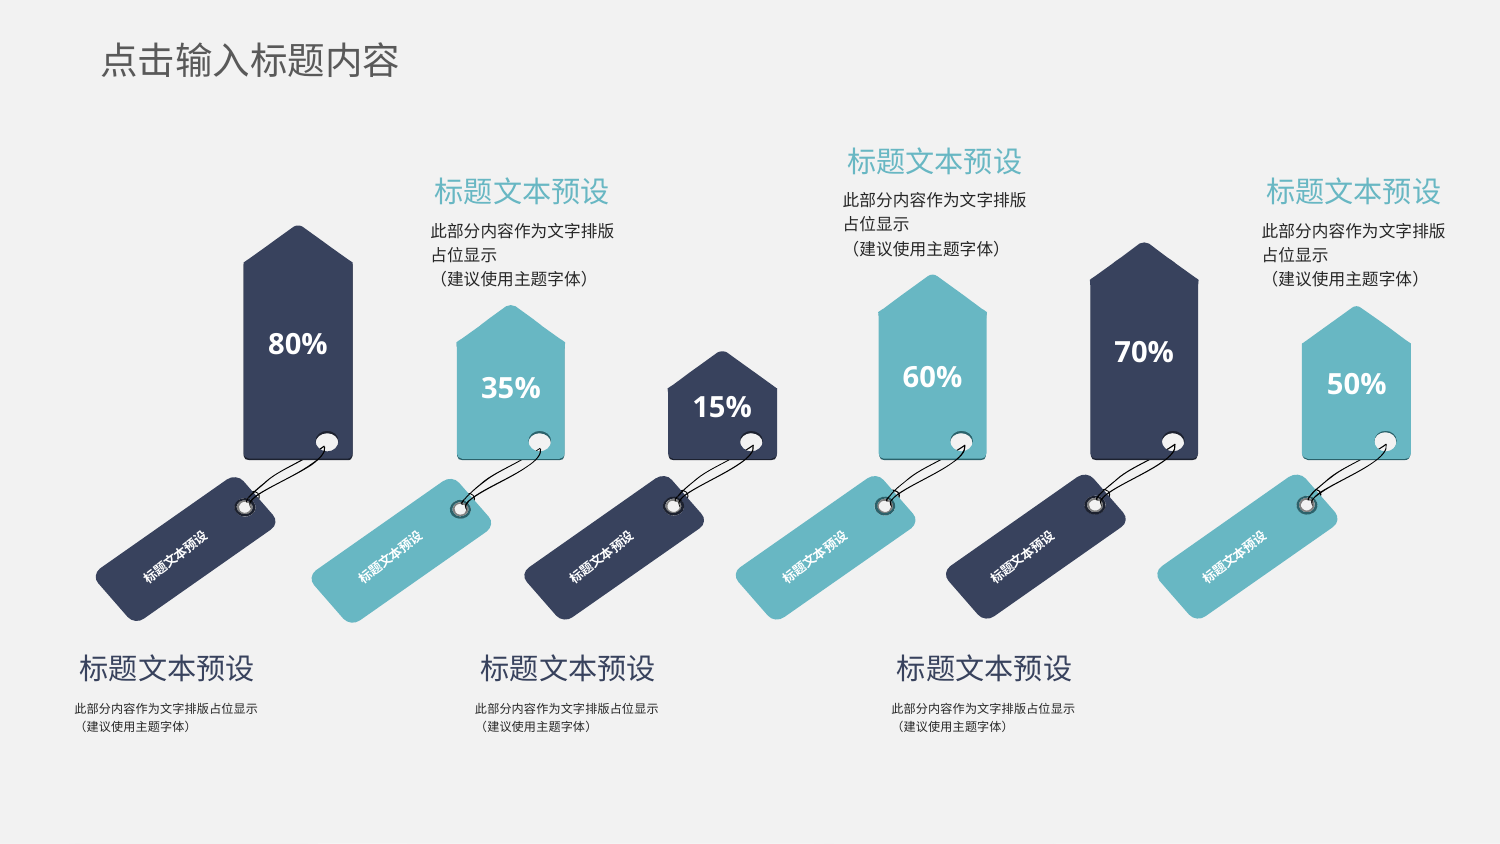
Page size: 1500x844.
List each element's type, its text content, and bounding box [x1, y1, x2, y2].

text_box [58, 224, 353, 749]
text_box 点击输入标题内容 [100, 28, 450, 91]
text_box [734, 142, 1045, 621]
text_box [875, 241, 1200, 749]
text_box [309, 173, 633, 625]
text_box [1155, 173, 1464, 621]
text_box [458, 350, 778, 749]
